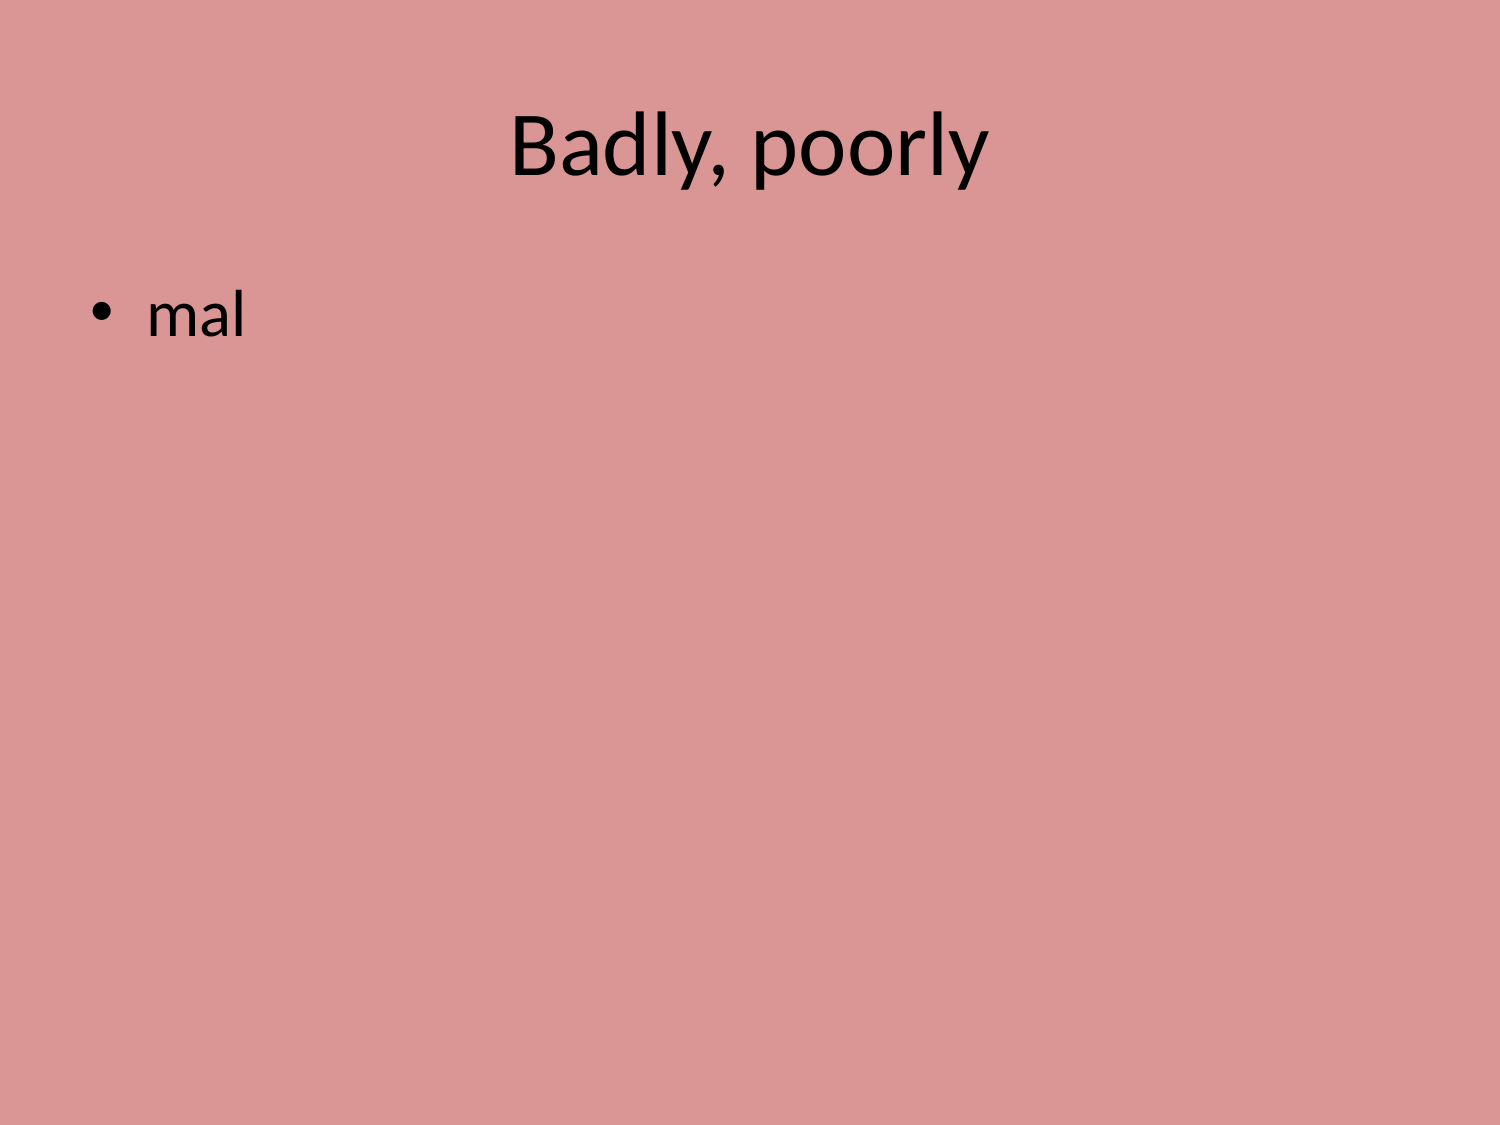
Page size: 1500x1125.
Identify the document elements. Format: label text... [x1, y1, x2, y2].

title Badly, poorly [75, 45, 1425, 233]
list mal [75, 262, 1425, 1005]
